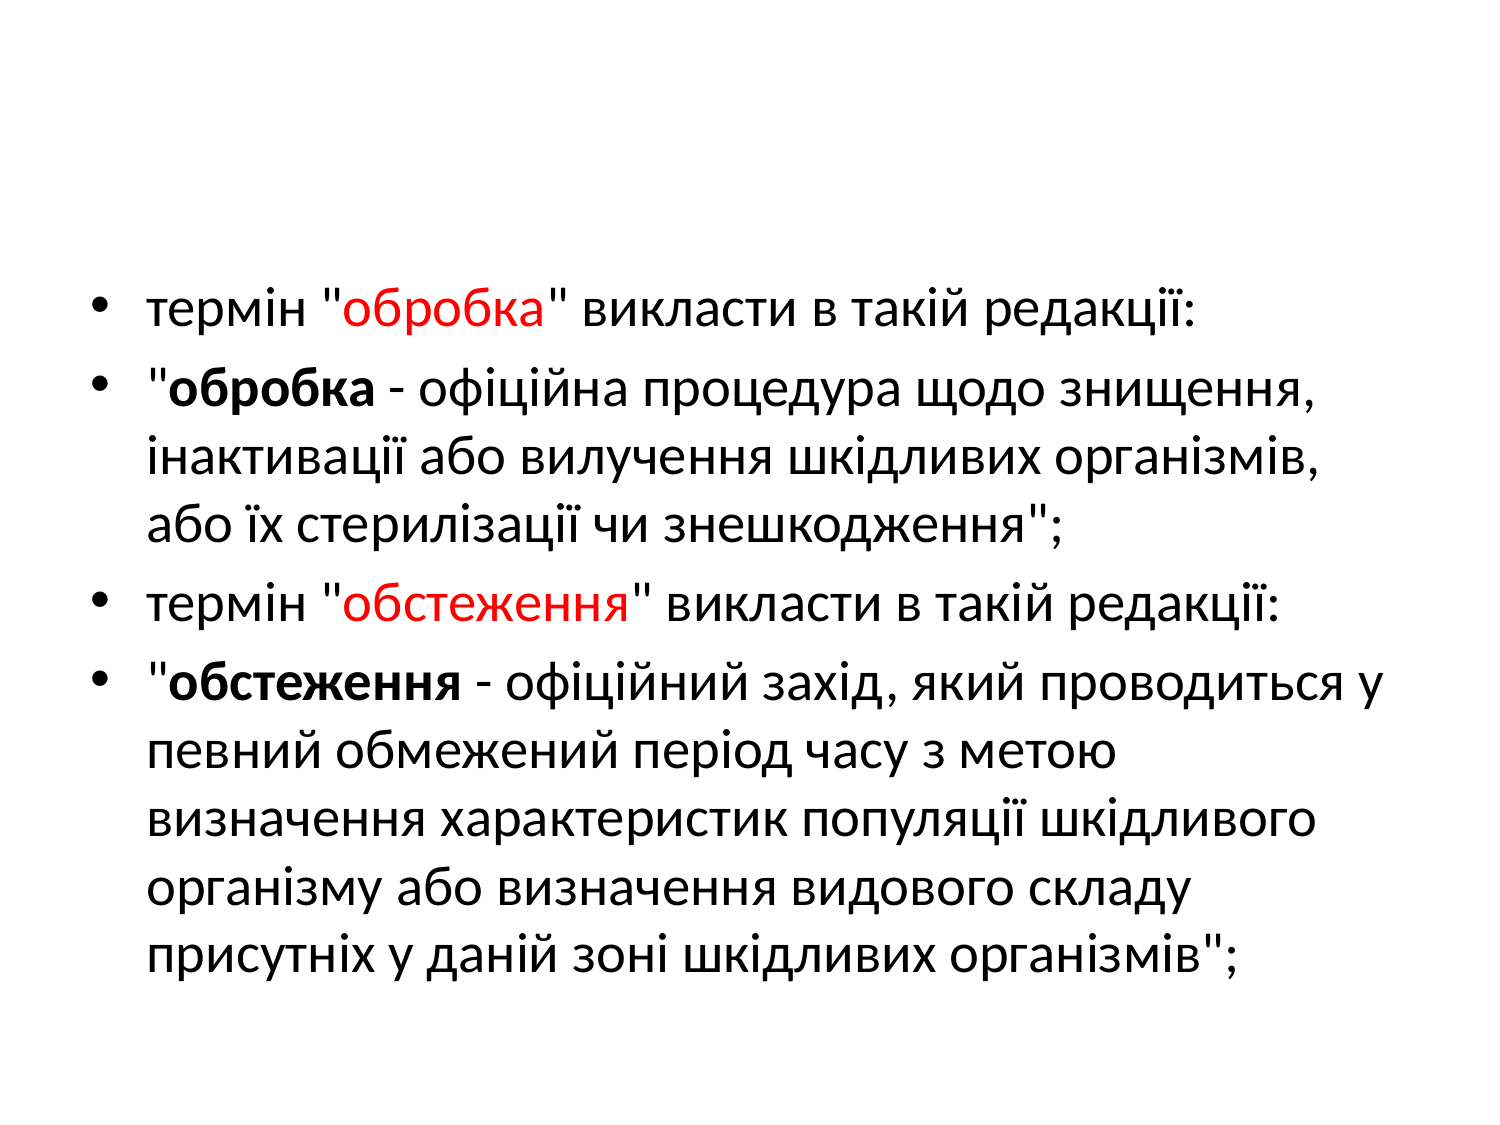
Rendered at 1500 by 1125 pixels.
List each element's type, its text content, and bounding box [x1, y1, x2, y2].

list термін "обробка" викласти в такій редакції: "обробка - офіційна процедура щодо знищення, інактивації або вилучення шкідливих організмів, або їх стерилізації чи знешкодження"; термін "обстеження" викласти в такій редакції: "обстеження - офіційний захід, який проводиться у певний обмежений період часу з метою визначення характеристик популяції шкідливого організму або визначення видового складу присутніх у даній зоні шкідливих організмів"; [75, 262, 1425, 1005]
